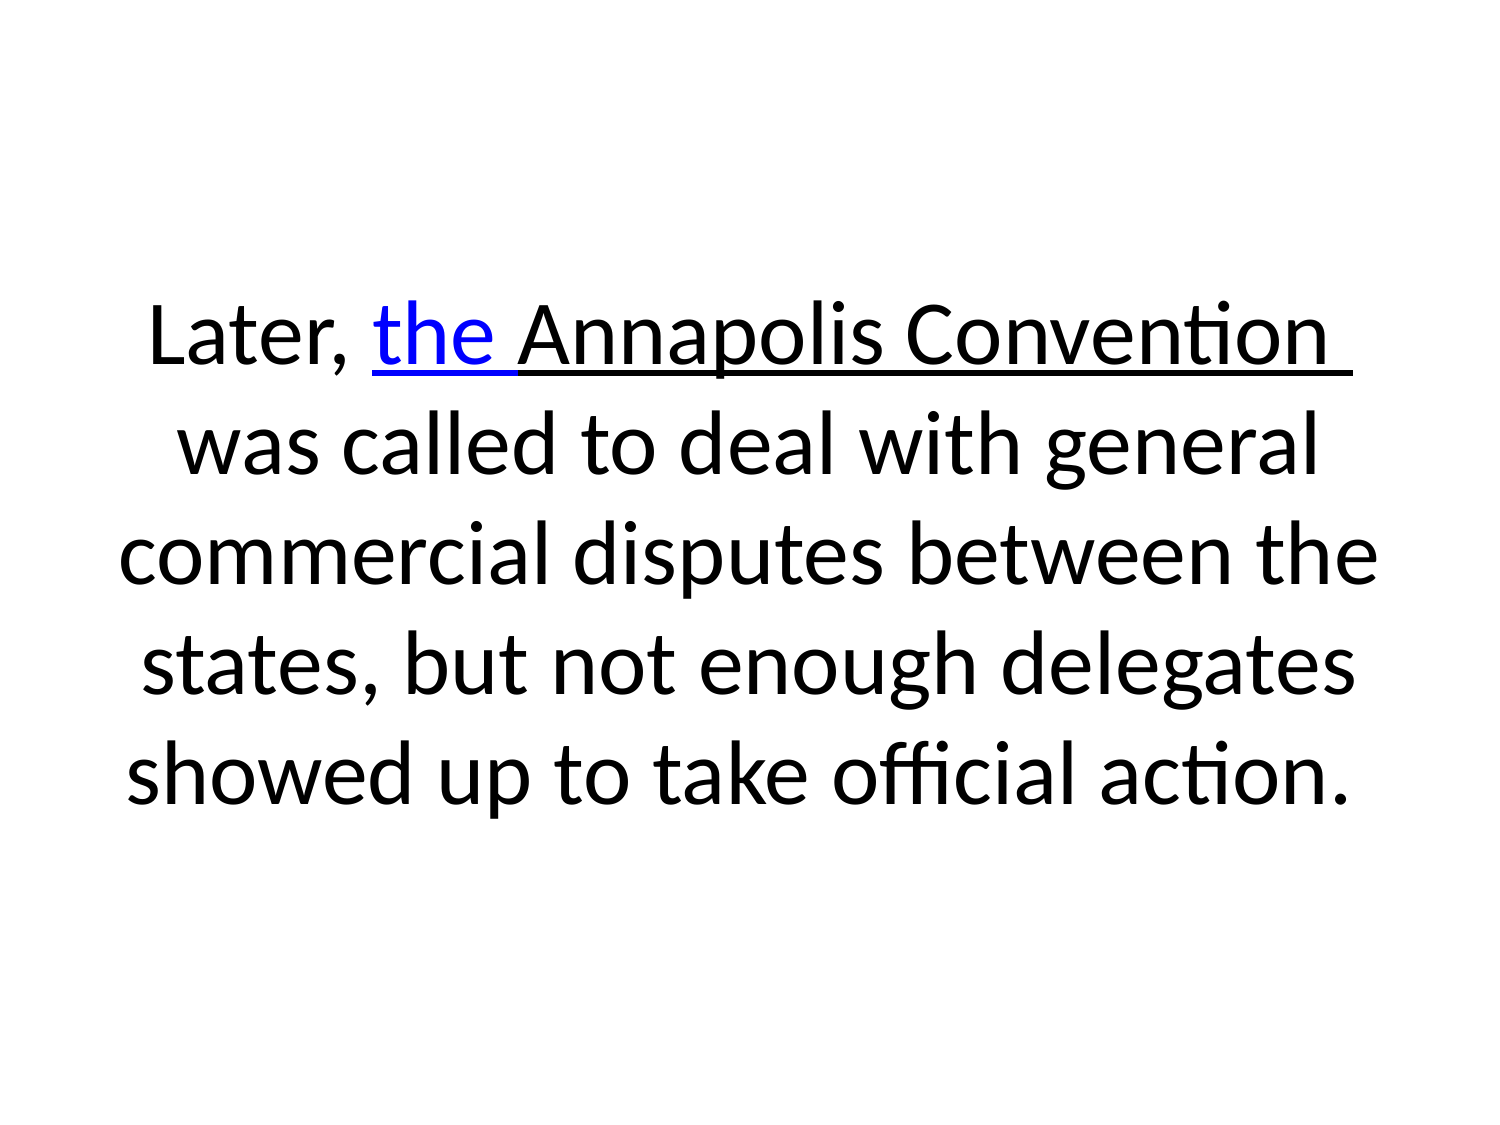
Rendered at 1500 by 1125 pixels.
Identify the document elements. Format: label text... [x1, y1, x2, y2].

title Later, the Annapolis Convention was called to deal with general commercial disputes between the states, but not enough delegates showed up to take official action. [75, 45, 1425, 1050]
